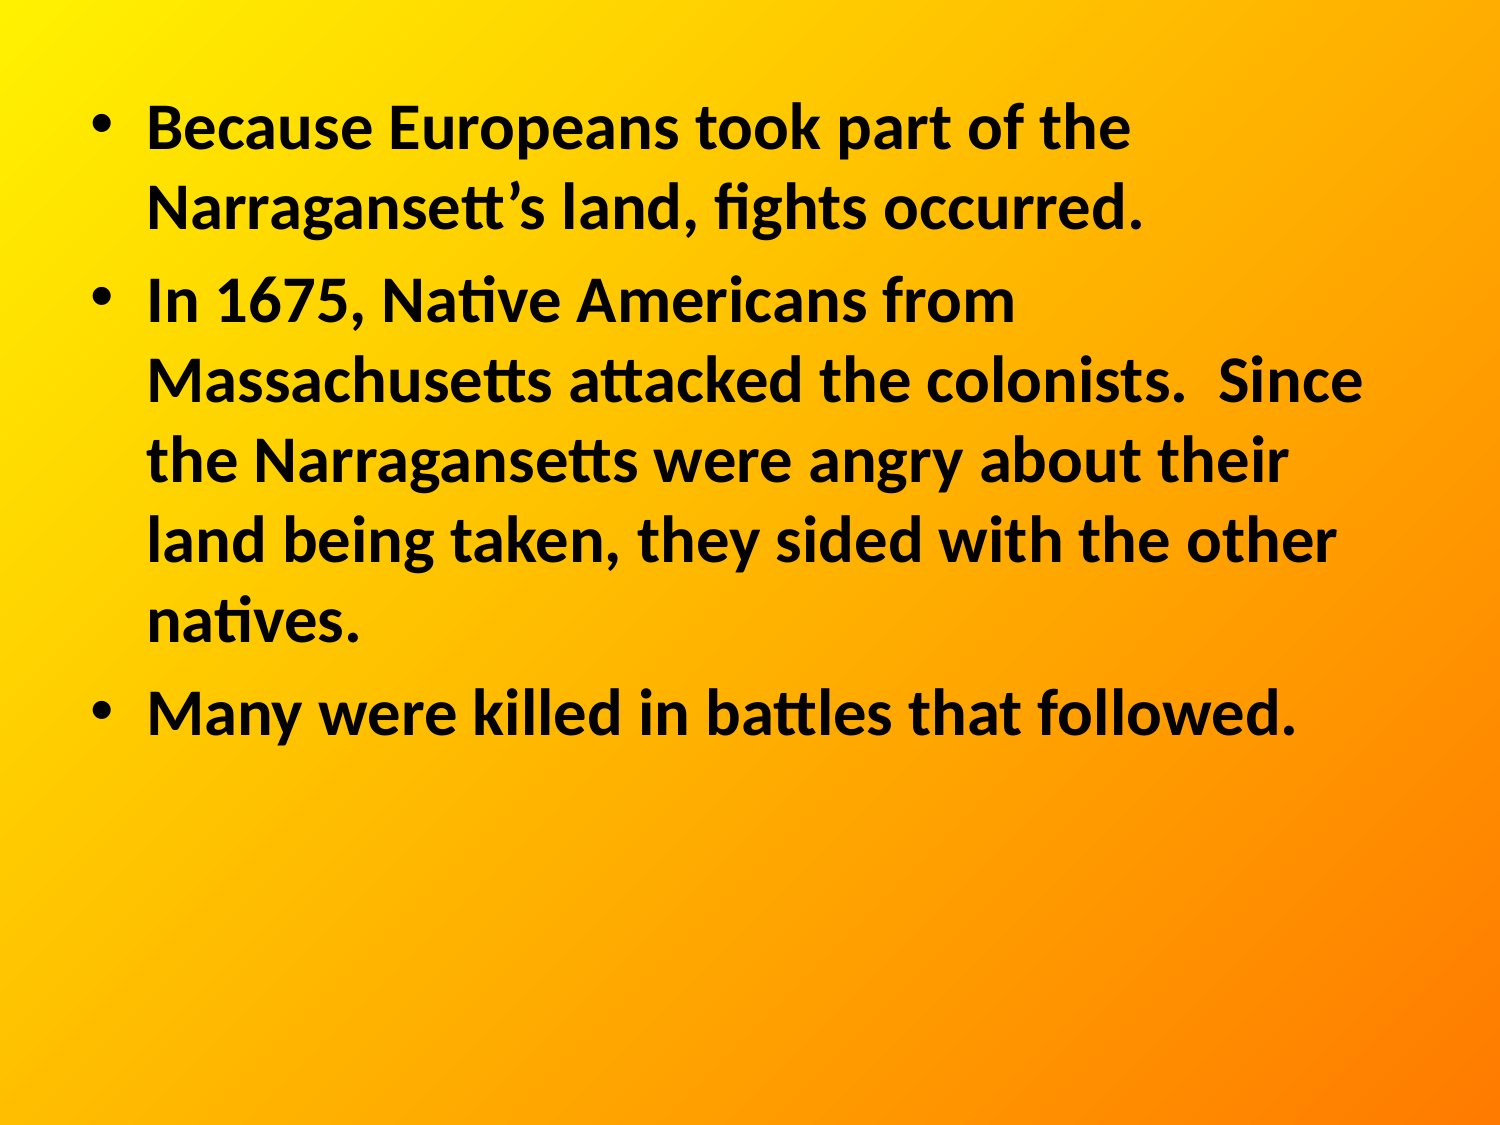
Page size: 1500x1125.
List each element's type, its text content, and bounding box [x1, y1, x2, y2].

list Because Europeans took part of the Narragansett’s land, fights occurred. In 1675, Native Americans from Massachusetts attacked the colonists. Since the Narragansetts were angry about their land being taken, they sided with the other natives. Many were killed in battles that followed. [74, 74, 1426, 1006]
